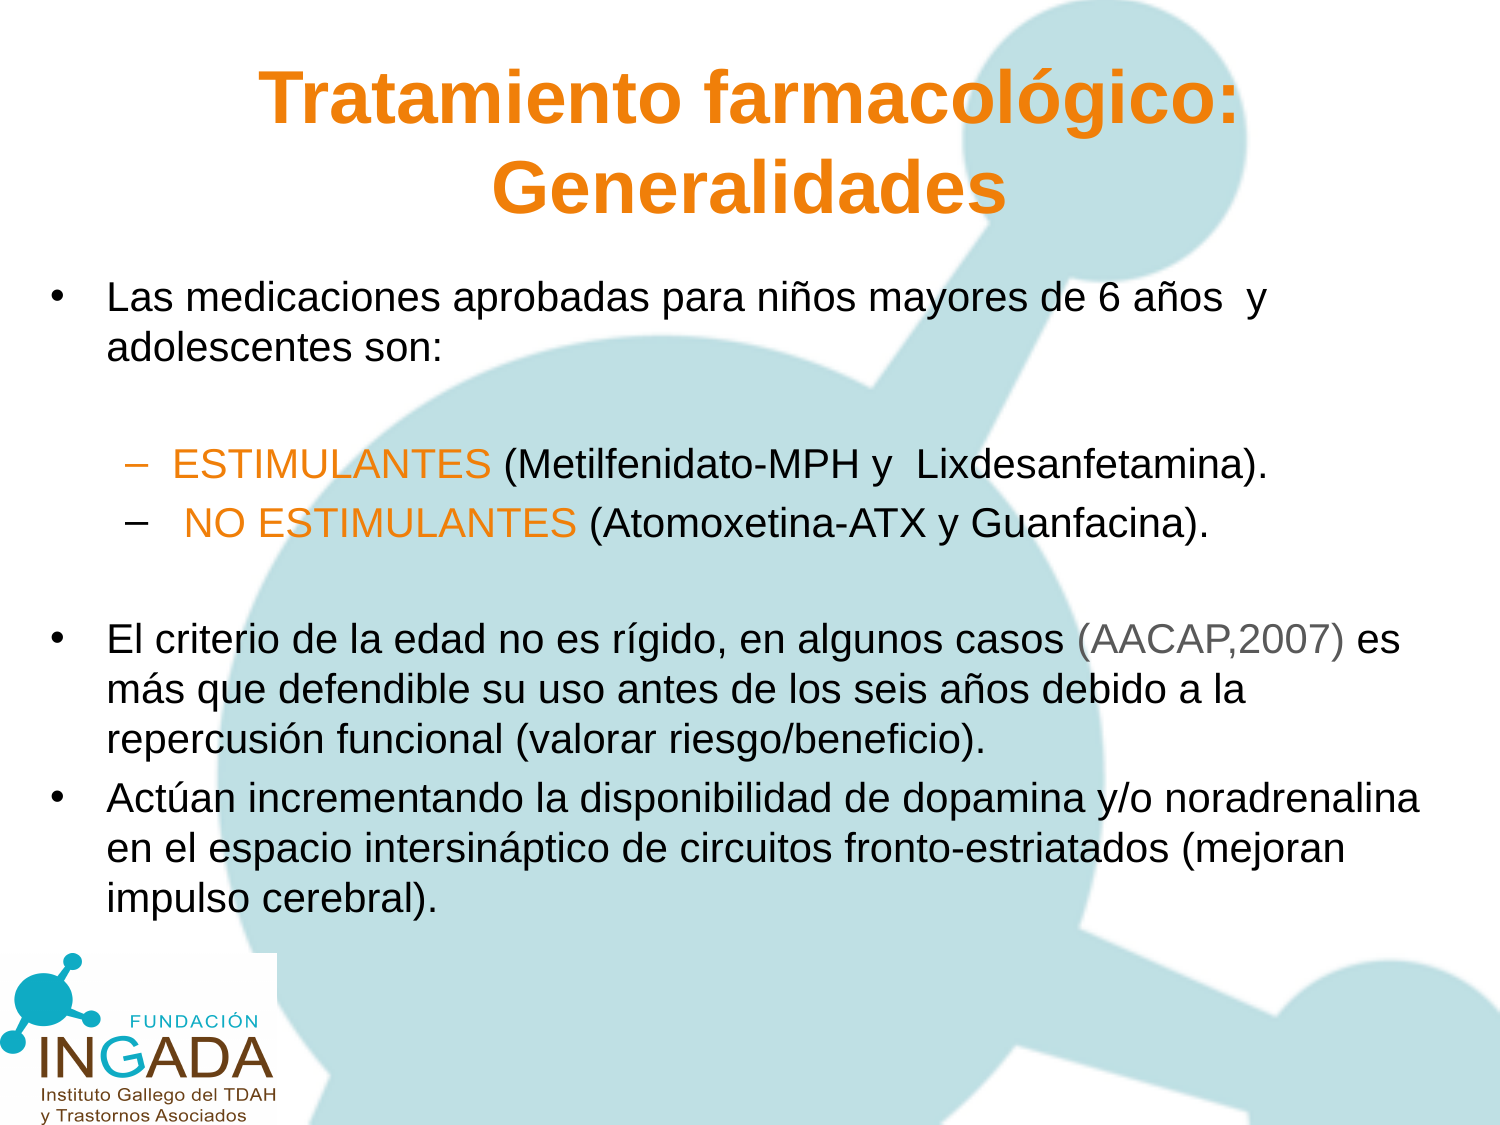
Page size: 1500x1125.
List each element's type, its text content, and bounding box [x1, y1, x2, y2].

list Las medicaciones aprobadas para niños mayores de 6 años y adolescentes son: ESTIMULANTES (Metilfenidato-MPH y Lixdesanfetamina). NO ESTIMULANTES (Atomoxetina-ATX y Guanfacina). El criterio de la edad no es rígido, en algunos casos (AACAP,2007) es más que defendible su uso antes de los seis años debido a la repercusión funcional (valorar riesgo/beneficio). Actúan incrementando la disponibilidad de dopamina y/o noradrenalina en el espacio intersináptico de circuitos fronto-estriatados (mejoran impulso cerebral). [35, 262, 1465, 965]
title Tratamiento farmacológico: Generalidades [0, 45, 1500, 233]
picture [0, 953, 277, 1125]
